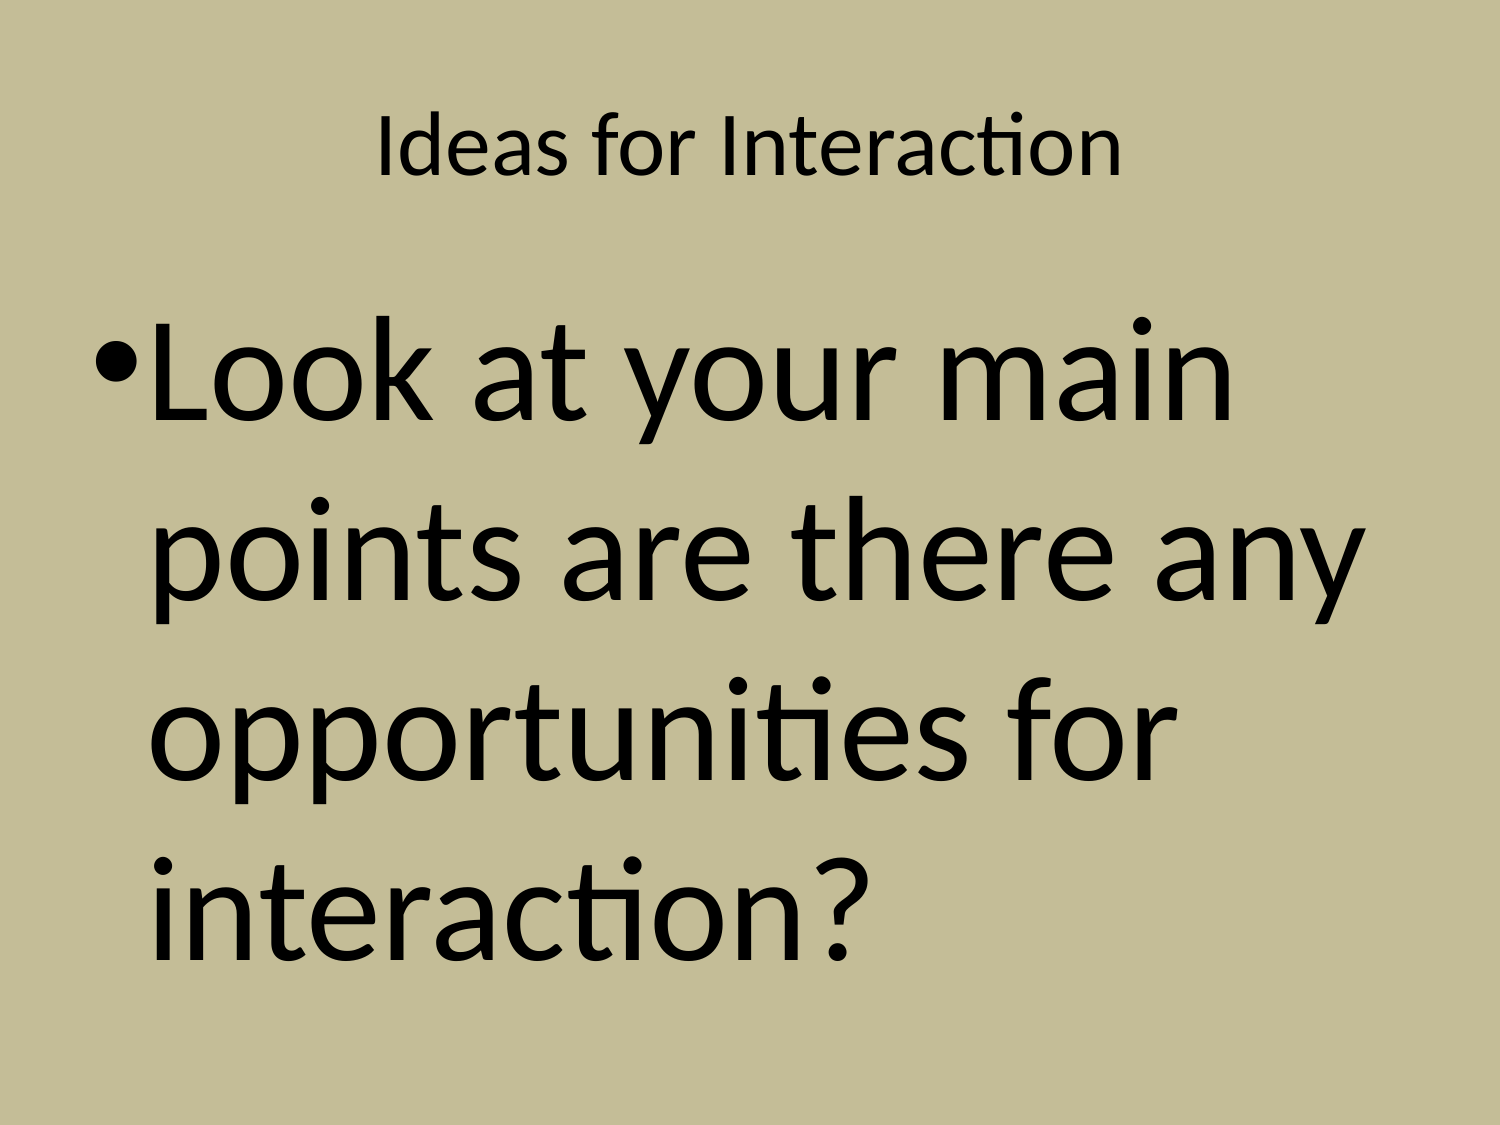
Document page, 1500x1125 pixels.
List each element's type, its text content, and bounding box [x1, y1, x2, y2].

list Look at your main points are there any opportunities for interaction? [75, 262, 1425, 1005]
title Ideas for Interaction [75, 45, 1425, 233]
